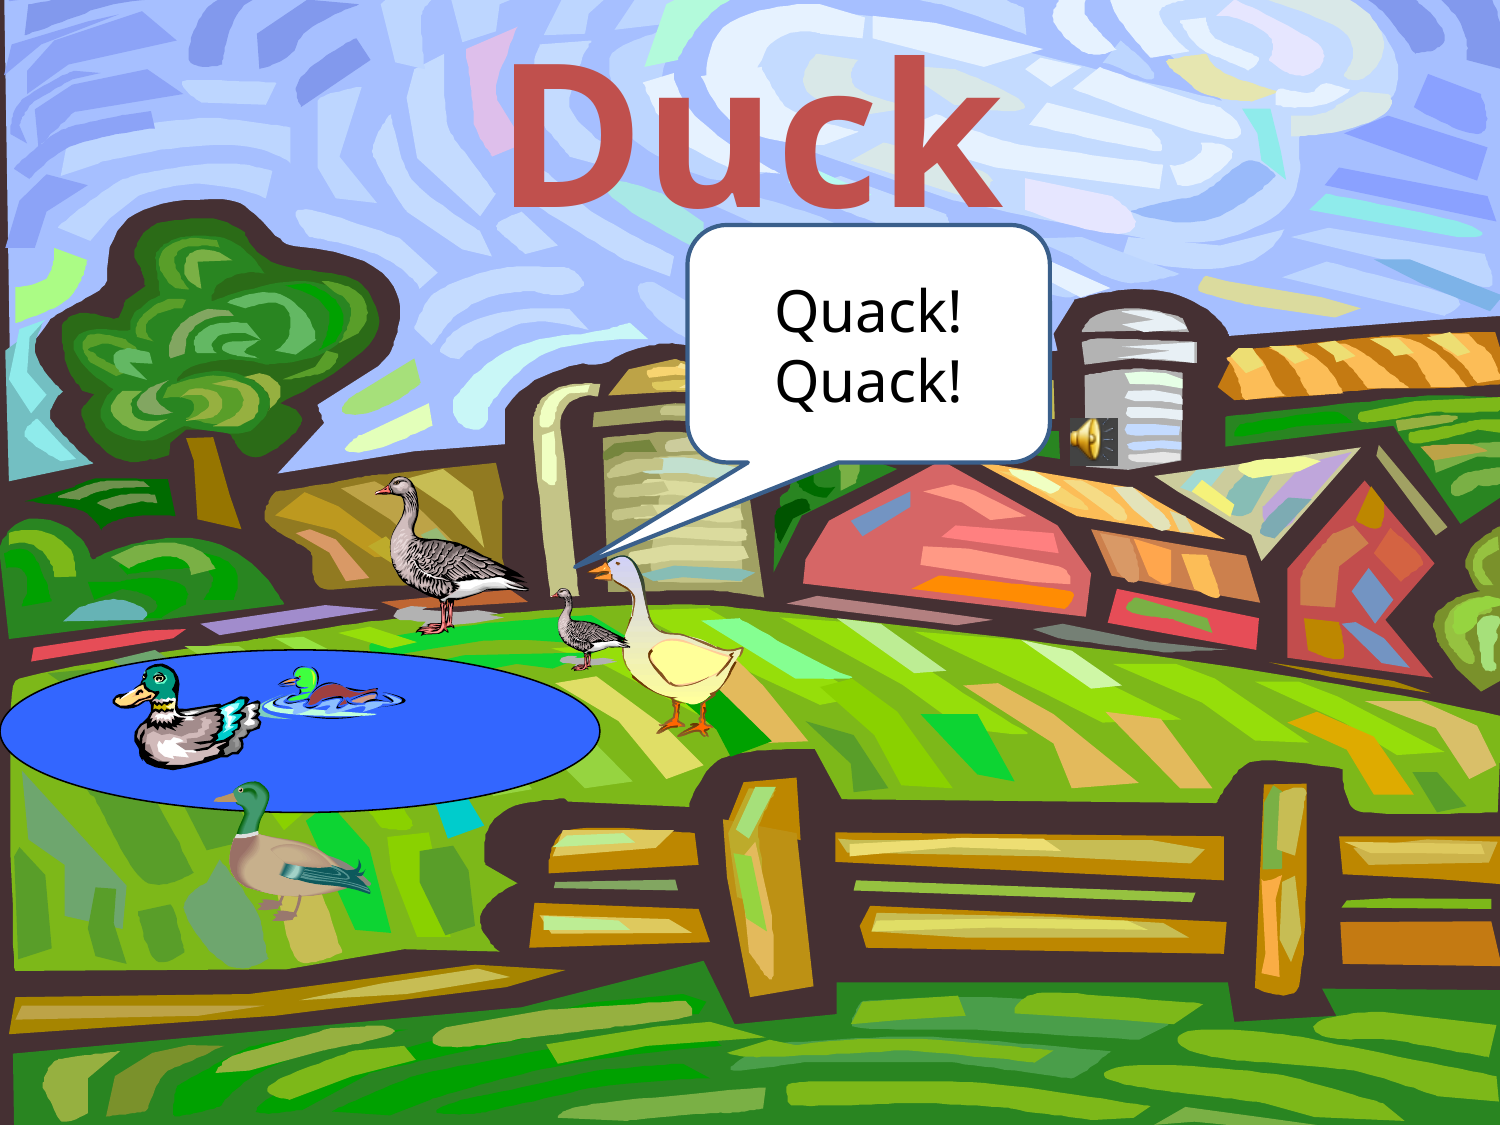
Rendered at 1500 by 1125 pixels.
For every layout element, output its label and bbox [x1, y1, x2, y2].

list [0, 0, 1500, 1125]
picture [374, 474, 531, 638]
picture [549, 549, 744, 738]
picture [112, 662, 438, 772]
picture [212, 774, 376, 921]
list [1068, 416, 1120, 468]
